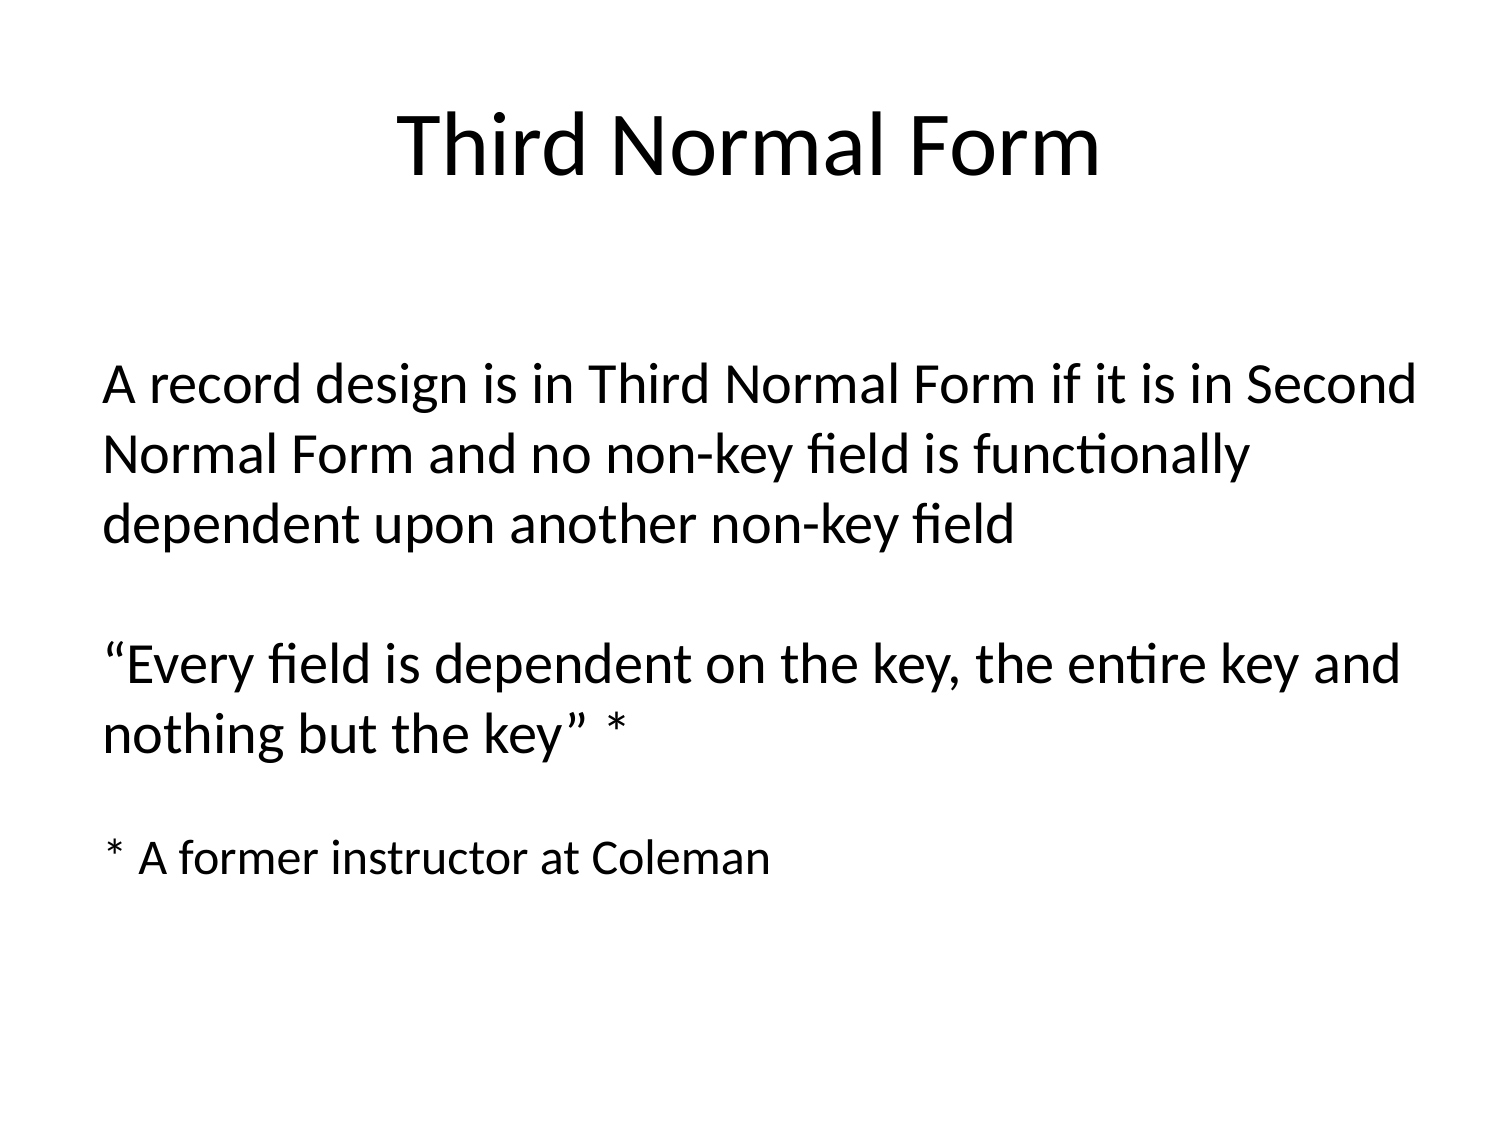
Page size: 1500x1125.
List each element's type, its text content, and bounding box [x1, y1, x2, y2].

title Third Normal Form [75, 45, 1425, 233]
text_box A record design is in Third Normal Form if it is in Second Normal Form and no non-key field is functionally dependent upon another non-key field “Every field is dependent on the key, the entire key and nothing but the key” * * A former instructor at Coleman [87, 337, 1438, 983]
